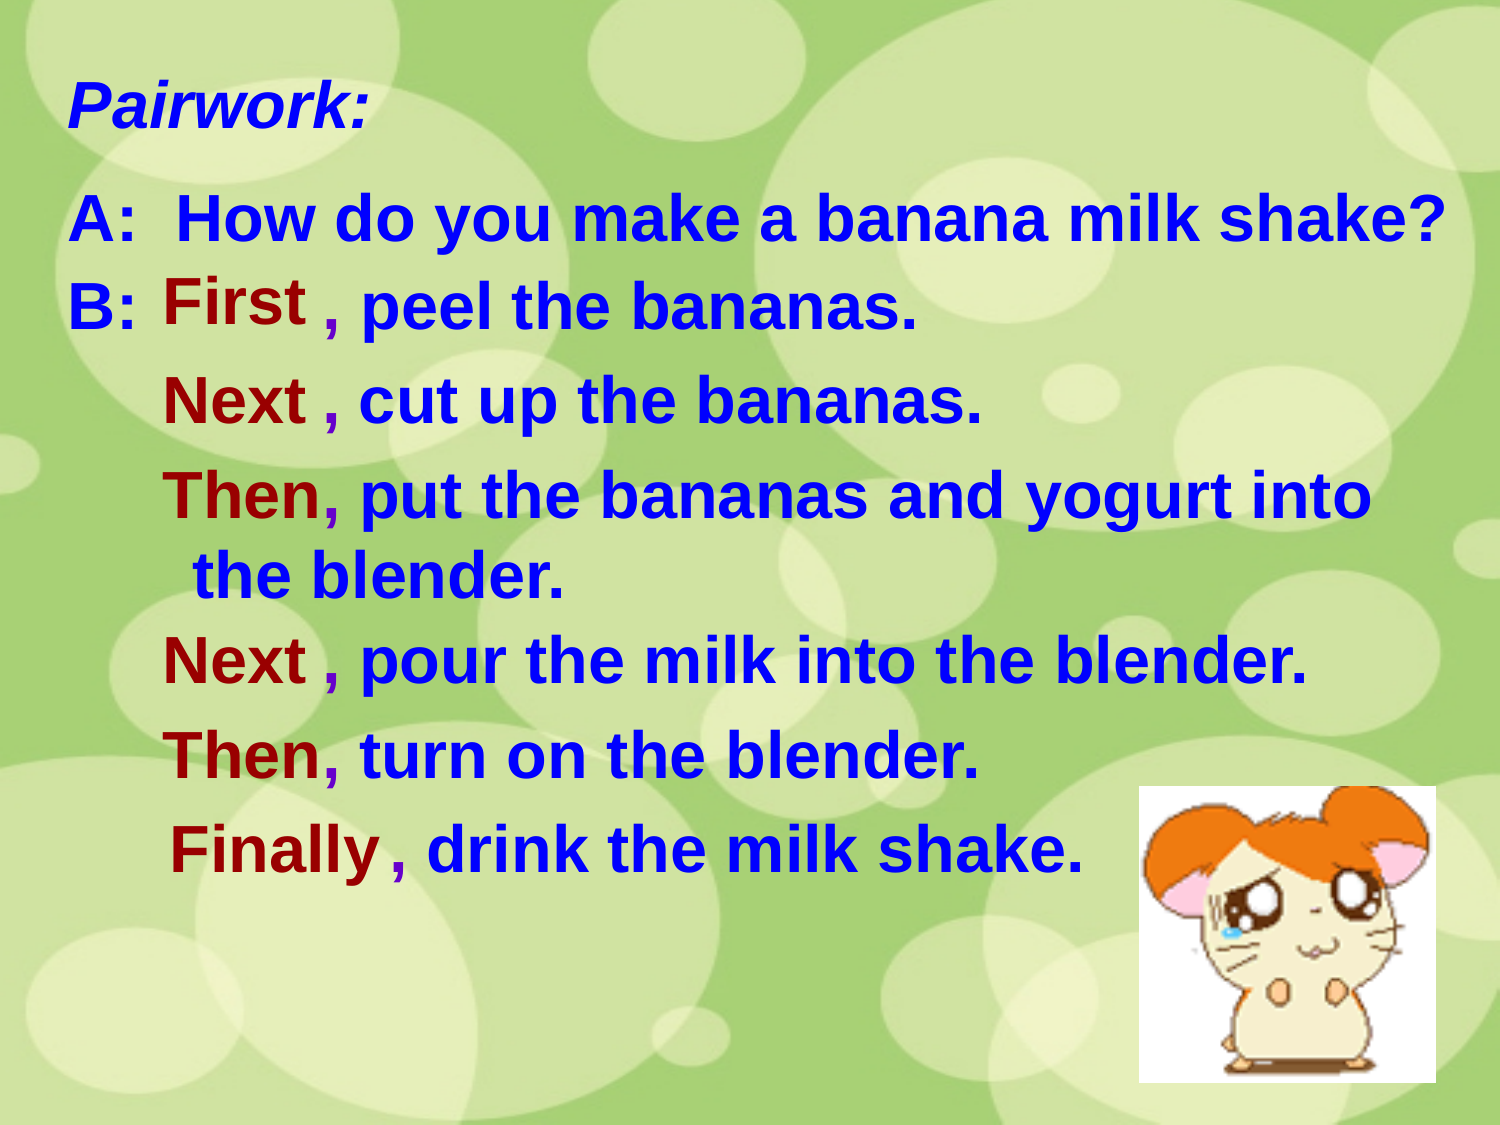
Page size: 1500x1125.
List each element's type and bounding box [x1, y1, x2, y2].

list [0, 0, 1500, 1125]
picture [1139, 786, 1436, 1083]
